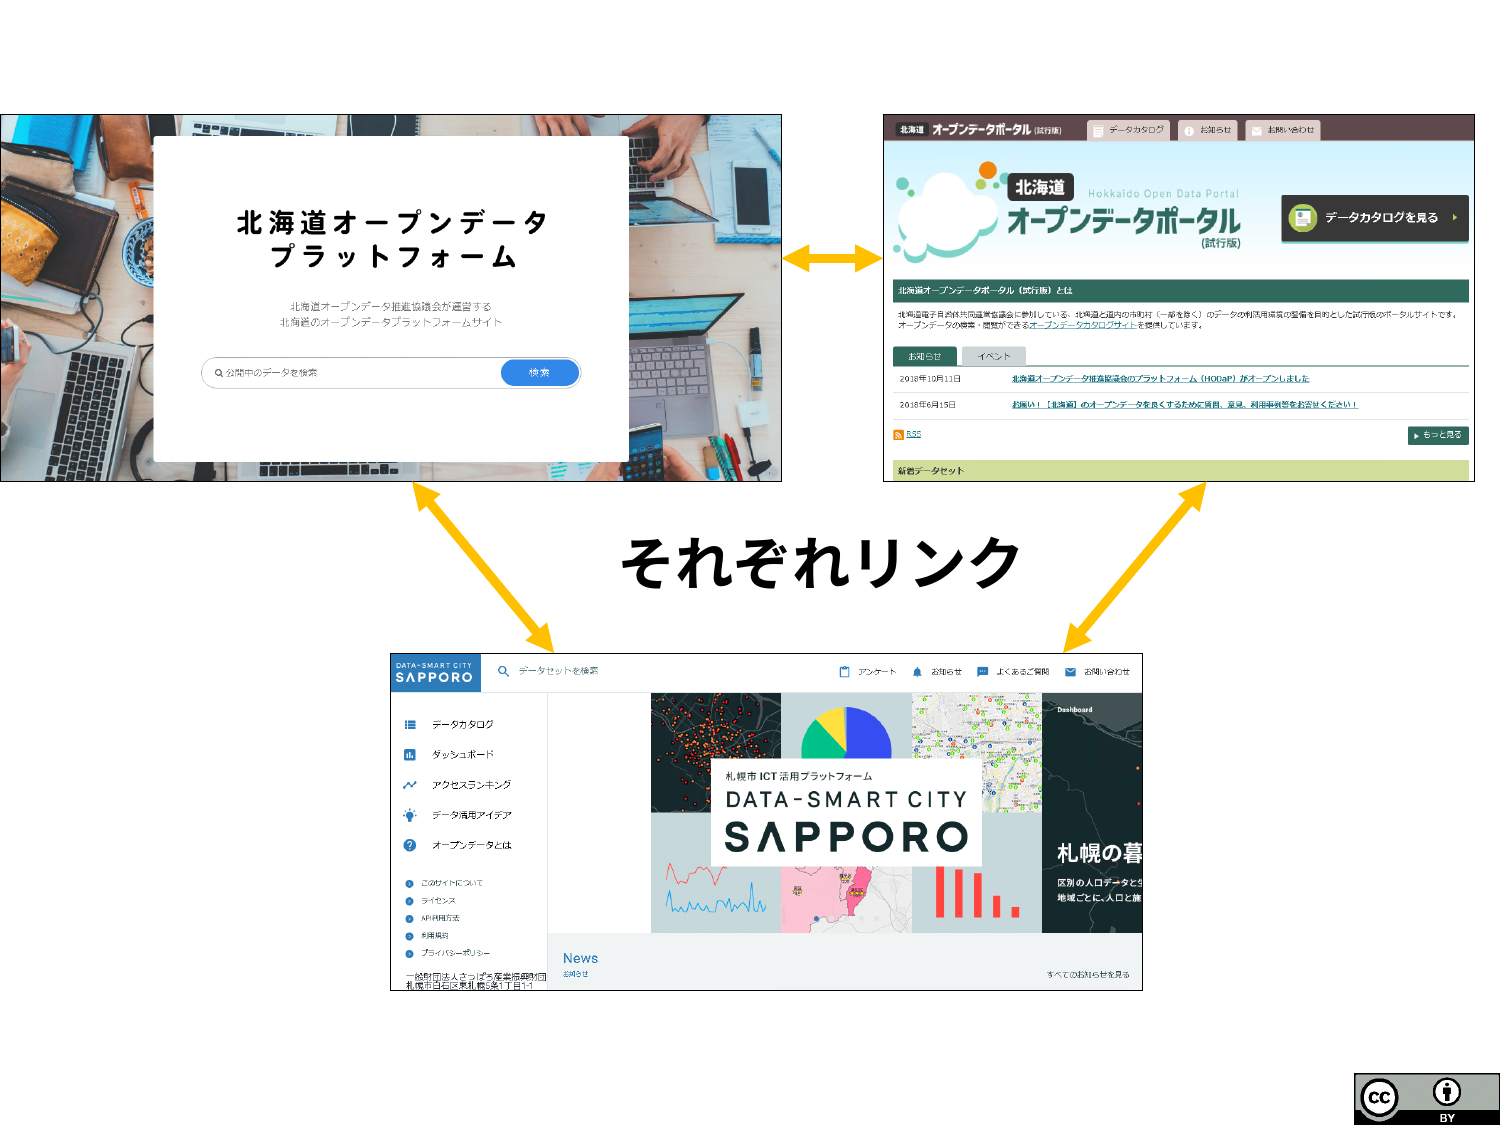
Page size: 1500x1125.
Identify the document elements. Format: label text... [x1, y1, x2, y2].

picture [883, 114, 1475, 482]
picture [0, 114, 782, 482]
picture [1354, 1073, 1500, 1125]
text_box それぞれリンク [555, 520, 1062, 605]
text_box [1062, 481, 1207, 654]
picture [390, 653, 1143, 991]
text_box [411, 481, 555, 654]
